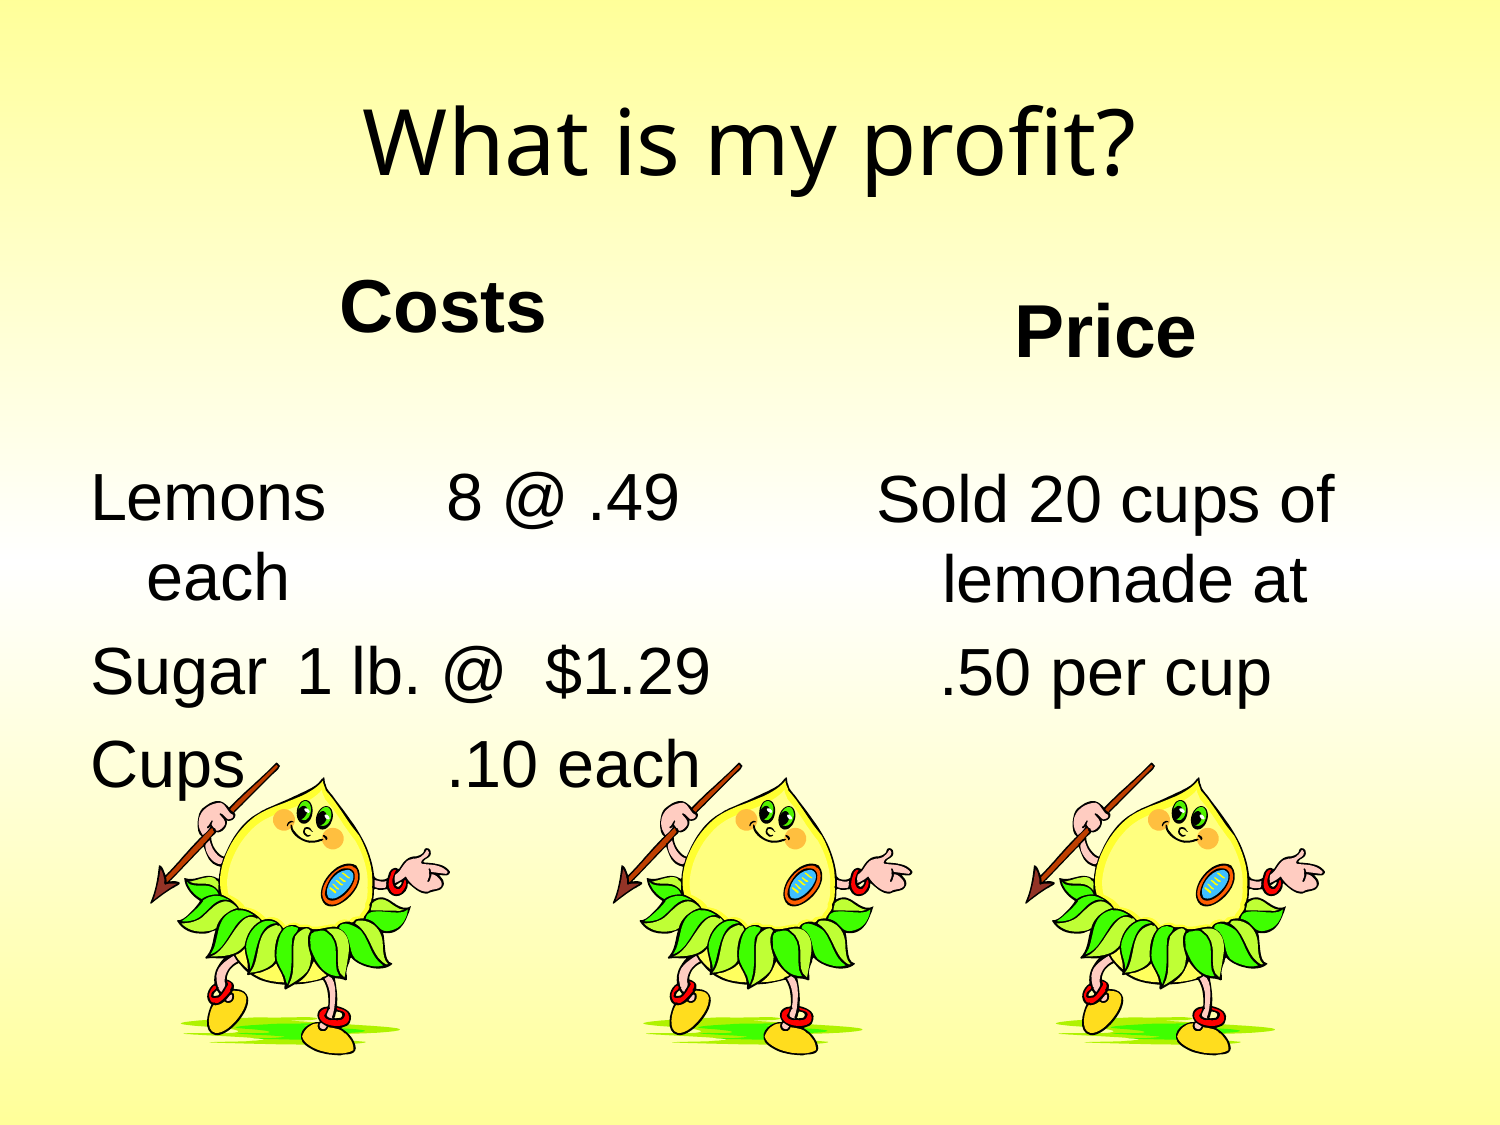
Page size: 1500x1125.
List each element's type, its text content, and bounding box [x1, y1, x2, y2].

picture [1024, 762, 1326, 1059]
title What is my profit? [75, 45, 1425, 233]
list Costs Lemons 8 @ .49 each Sugar 1 lb. @ $1.29 Cups .10 each [75, 249, 813, 725]
list Price Sold 20 cups of lemonade at .50 per cup [774, 275, 1438, 1018]
picture [149, 762, 451, 1059]
picture [612, 762, 913, 1059]
